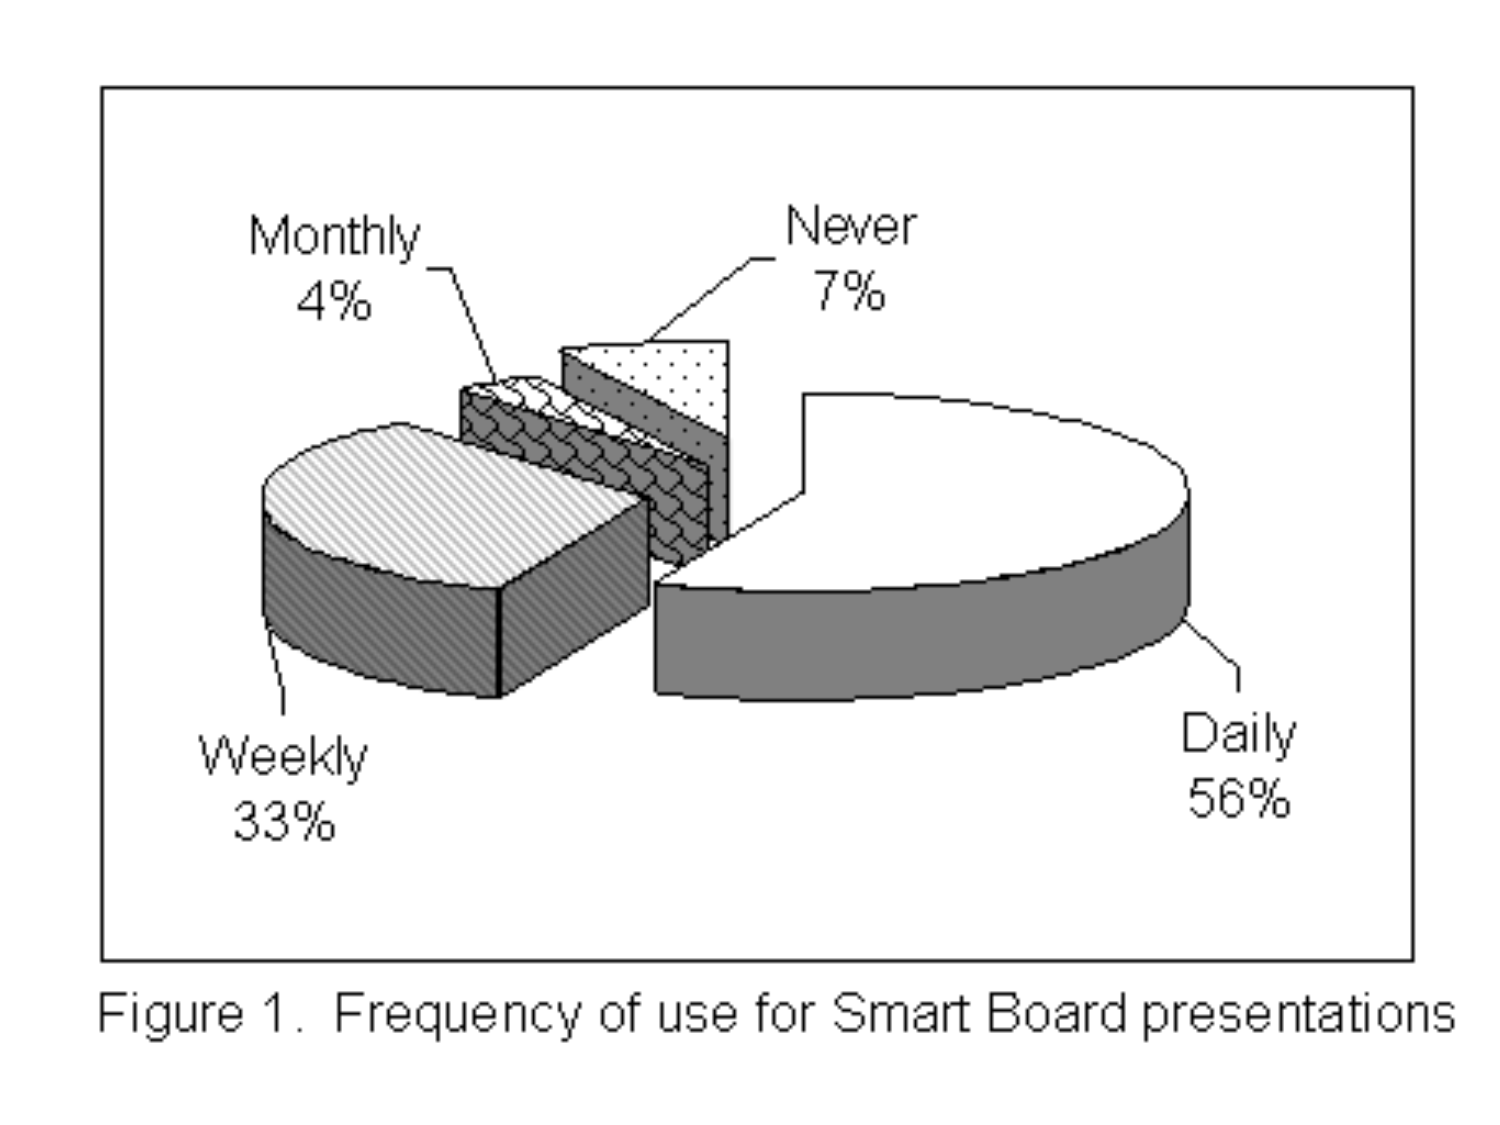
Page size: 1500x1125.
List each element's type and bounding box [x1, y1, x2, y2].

picture [62, 74, 1476, 1056]
